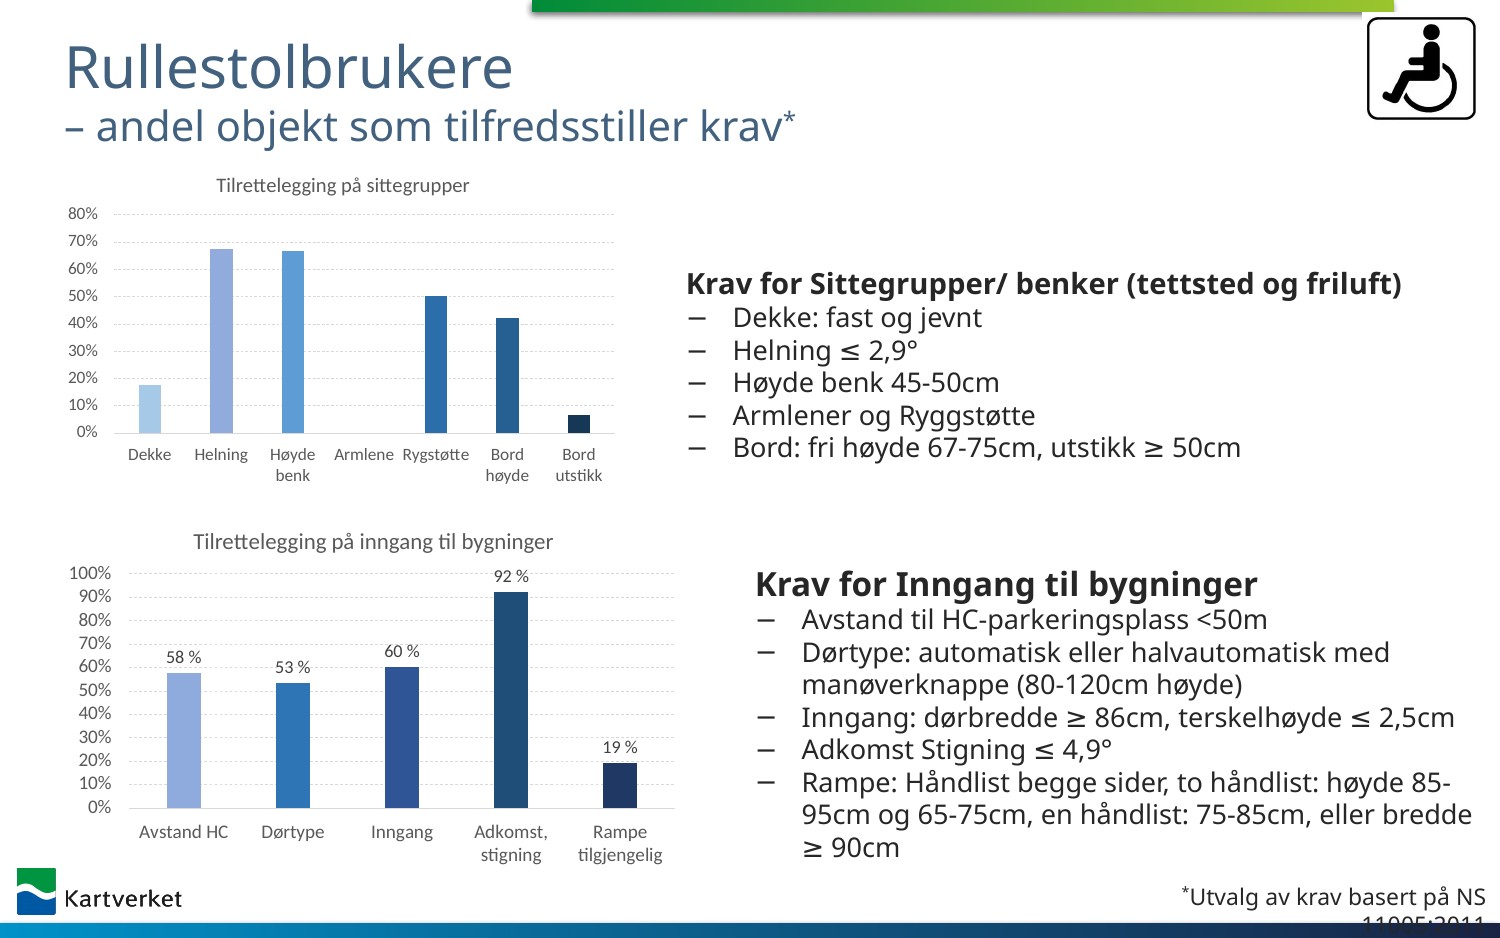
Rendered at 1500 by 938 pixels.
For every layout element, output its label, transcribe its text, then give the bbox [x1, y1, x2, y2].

text_box *Utvalg av krav basert på NS 11005:2011 [1068, 873, 1500, 938]
text_box Krav for Sittegrupper/ benker (tettsted og friluft) Dekke: fast og jevnt Helning ≤ 2,9° Høyde benk 45-50cm Armlener og Ryggstøtte Bord: fri høyde 67-75cm, utstikk ≥ 50cm [670, 258, 1418, 471]
text_box Krav for Inngang til bygninger Avstand til HC-parkeringsplass <50m Dørtype: automatisk eller halvautomatisk med manøverknappe (80-120cm høyde) Inngang: dørbredde ≥ 86cm, terskelhøyde ≤ 2,5cm Adkomst Stigning ≤ 4,9° Rampe: Håndlist begge sider, to håndlist: høyde 85-95cm og 65-75cm, en håndlist: 75-85cm, eller bredde ≥ 90cm [740, 555, 1491, 870]
picture [1362, 12, 1481, 126]
picture [62, 520, 686, 874]
picture [62, 166, 625, 492]
text_box Rullestolbrukere – andel objekt som tilfredsstiller krav* [49, 25, 1431, 158]
